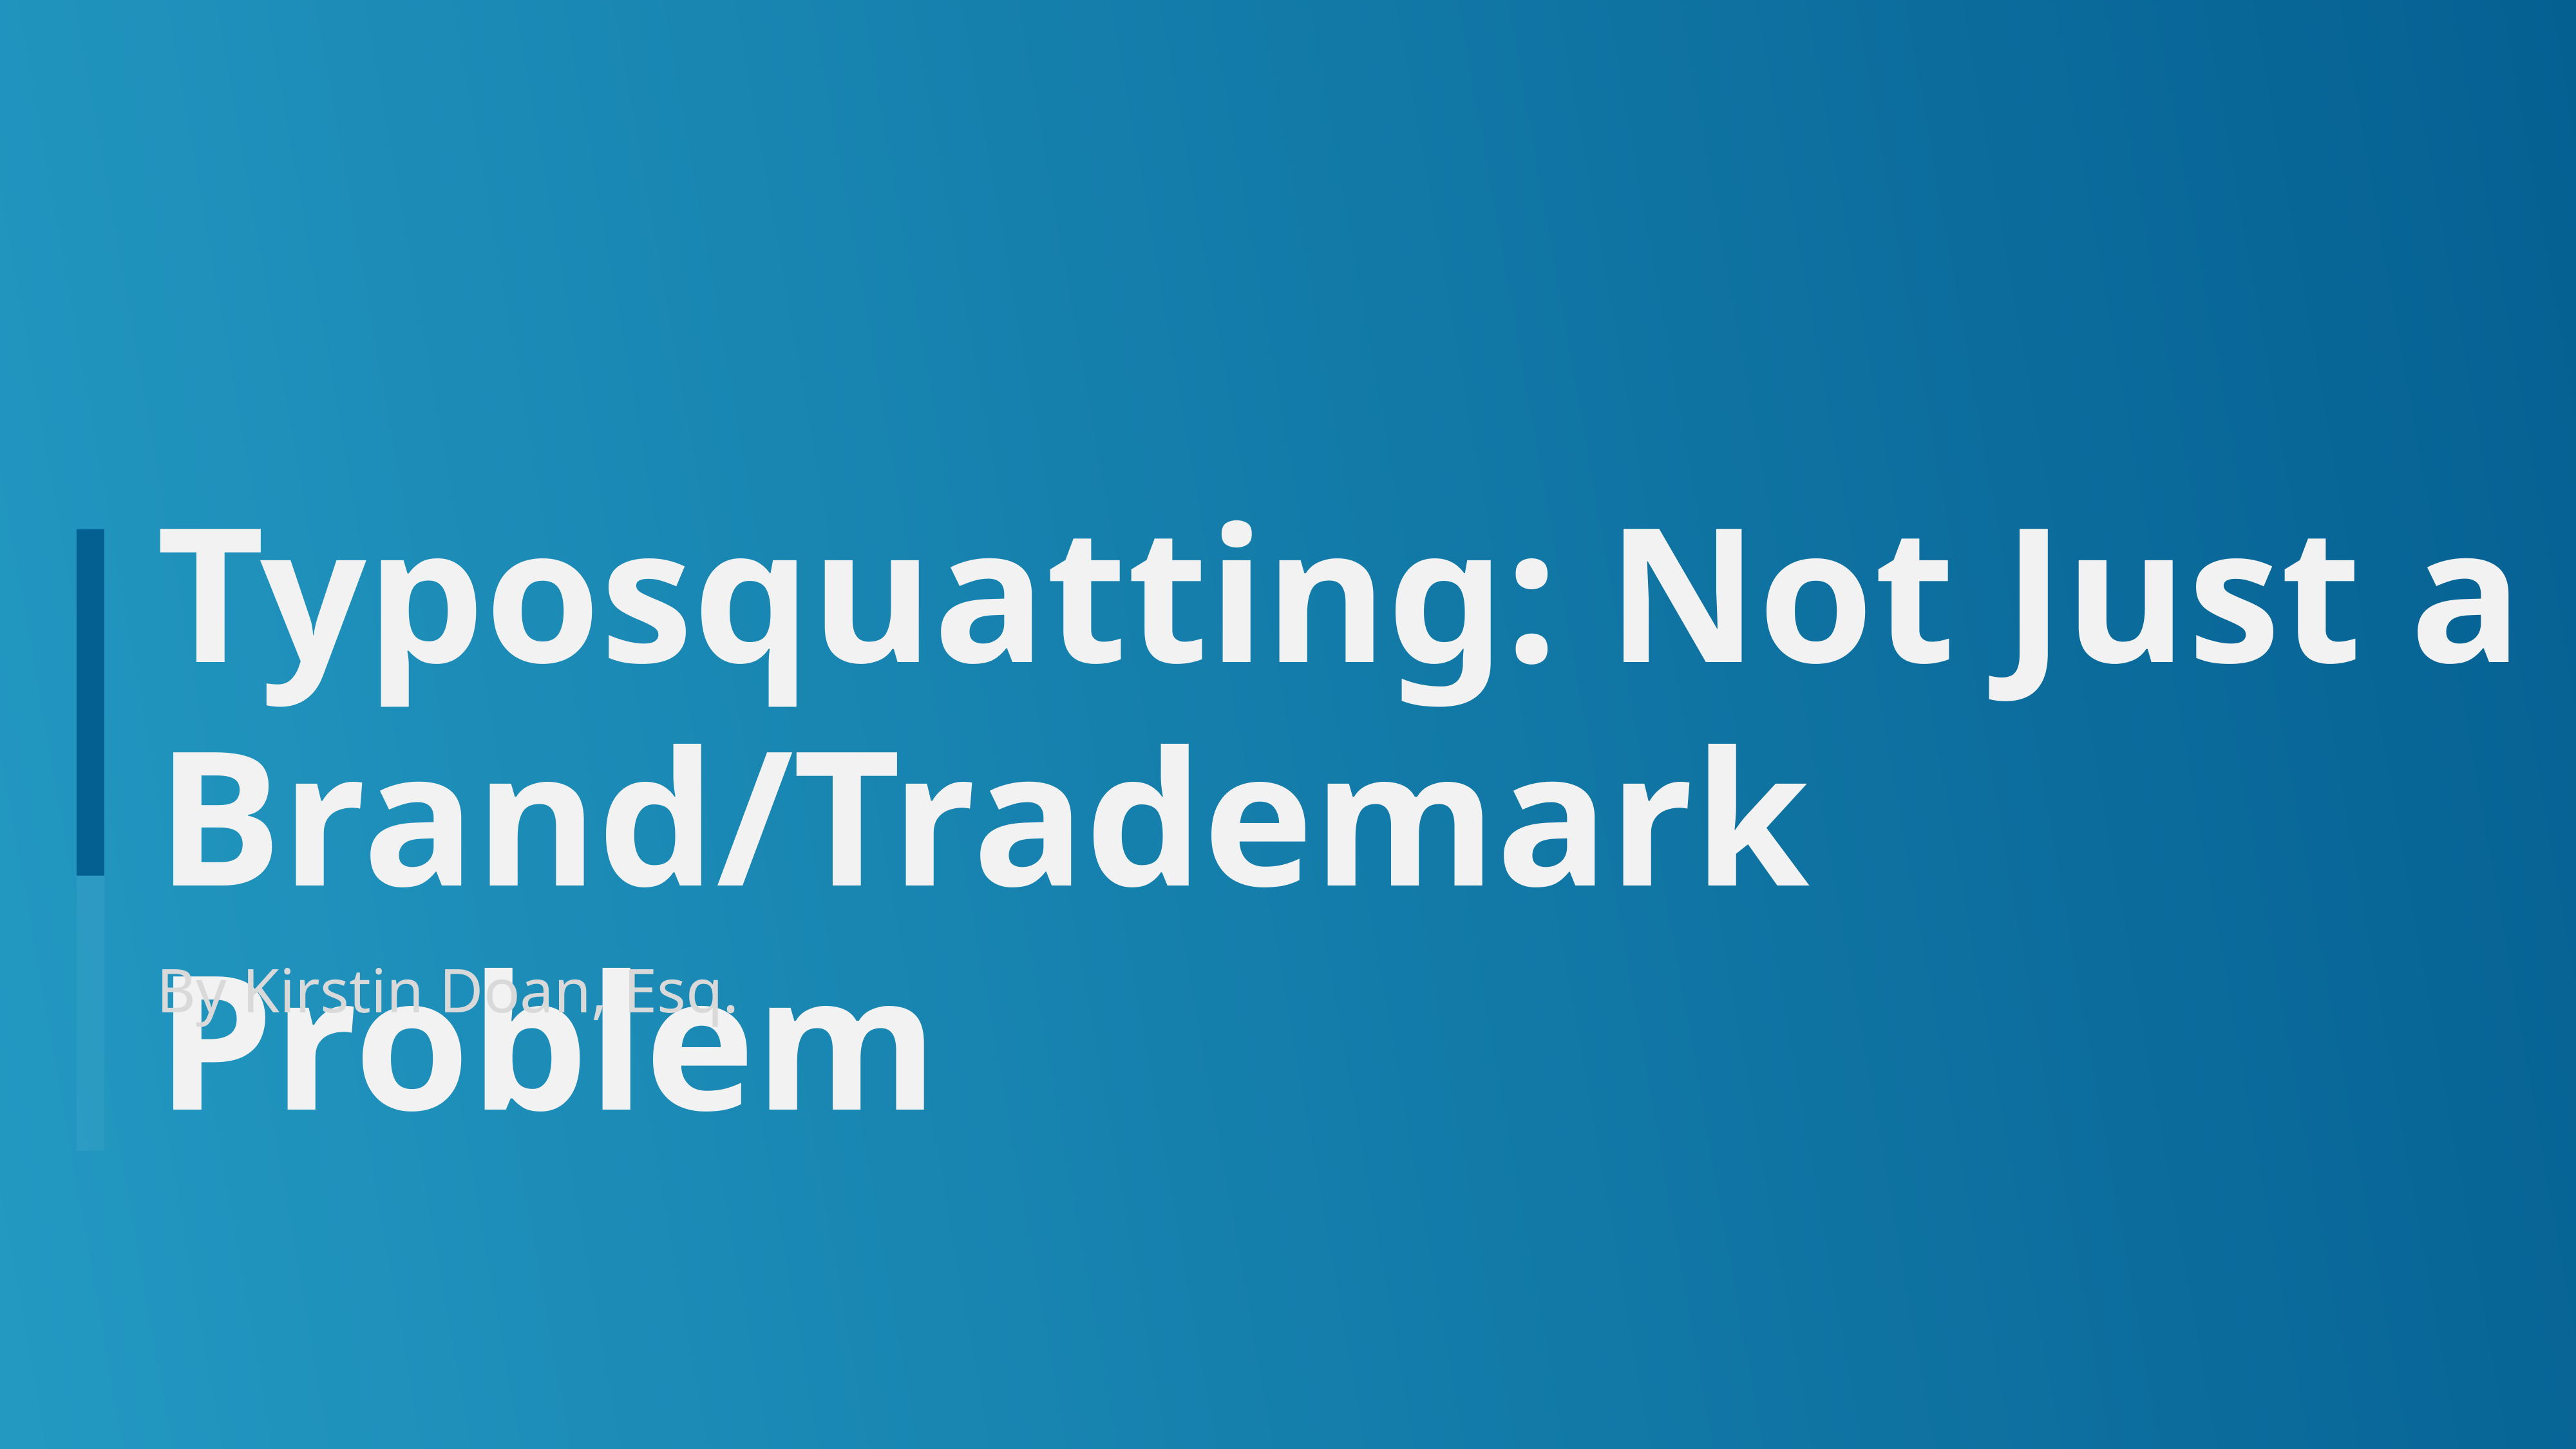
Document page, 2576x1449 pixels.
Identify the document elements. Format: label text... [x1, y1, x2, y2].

list By Kirstin Doan, Esq. [151, 947, 1922, 1275]
title Typosquatting: Not Just a Brand/Trademark Problem [151, 469, 2530, 948]
